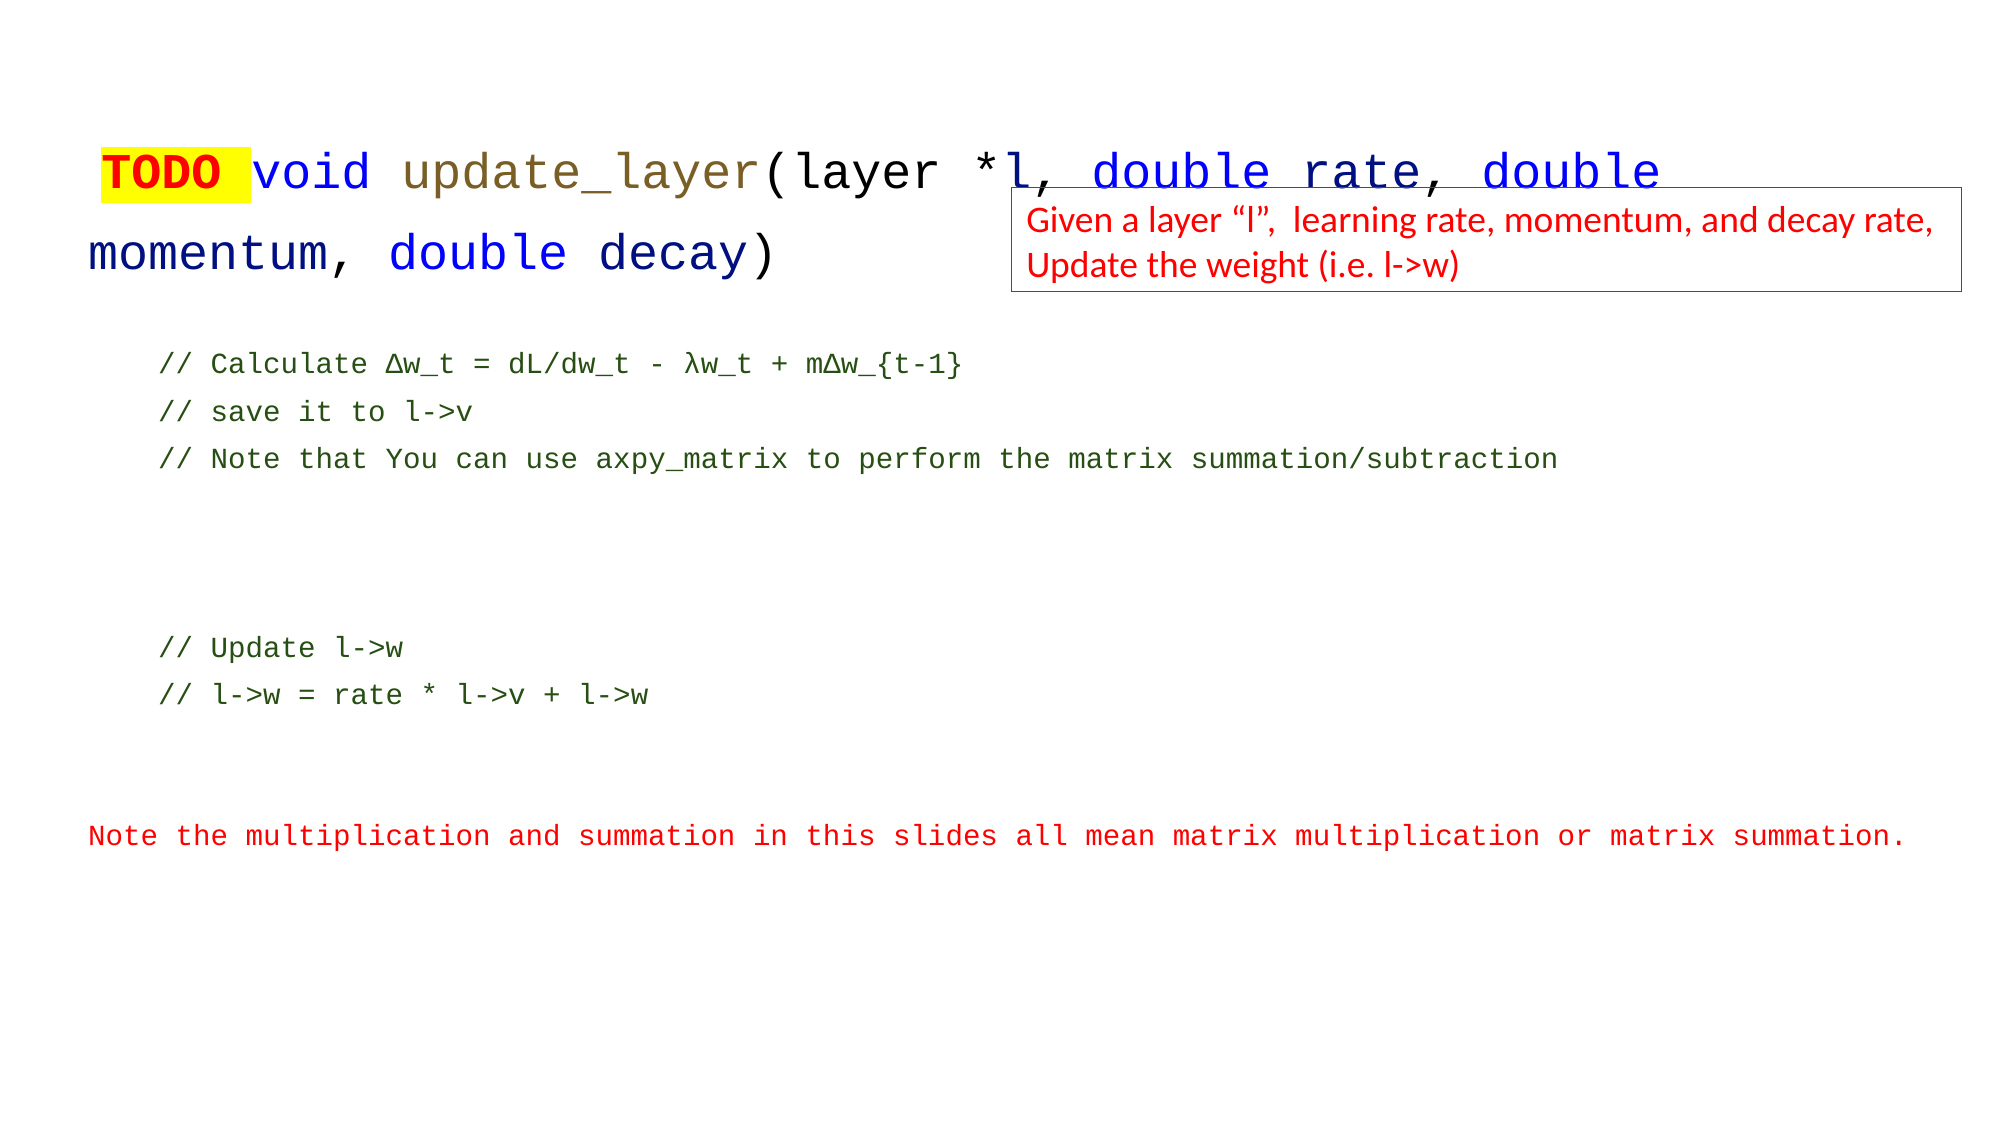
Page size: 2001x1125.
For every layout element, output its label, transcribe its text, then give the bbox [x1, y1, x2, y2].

list // Calculate Δw_t = dL/dw_t - λw_t + mΔw_{t-1} // save it to l->v // Note that You can use axpy_matrix to perform the matrix summation/subtraction // Update l->w // l->w = rate * l->v + l->w Note the multiplication and summation in this slides all mean matrix multiplication or matrix summation. [68, 312, 1932, 1064]
text_box Given a layer “l”, learning rate, momentum, and decay rate, Update the weight (i.e. l->w) [1011, 187, 1962, 292]
title TODO void update_layer(layer *l, double rate, double momentum, double decay) [68, 97, 1932, 223]
